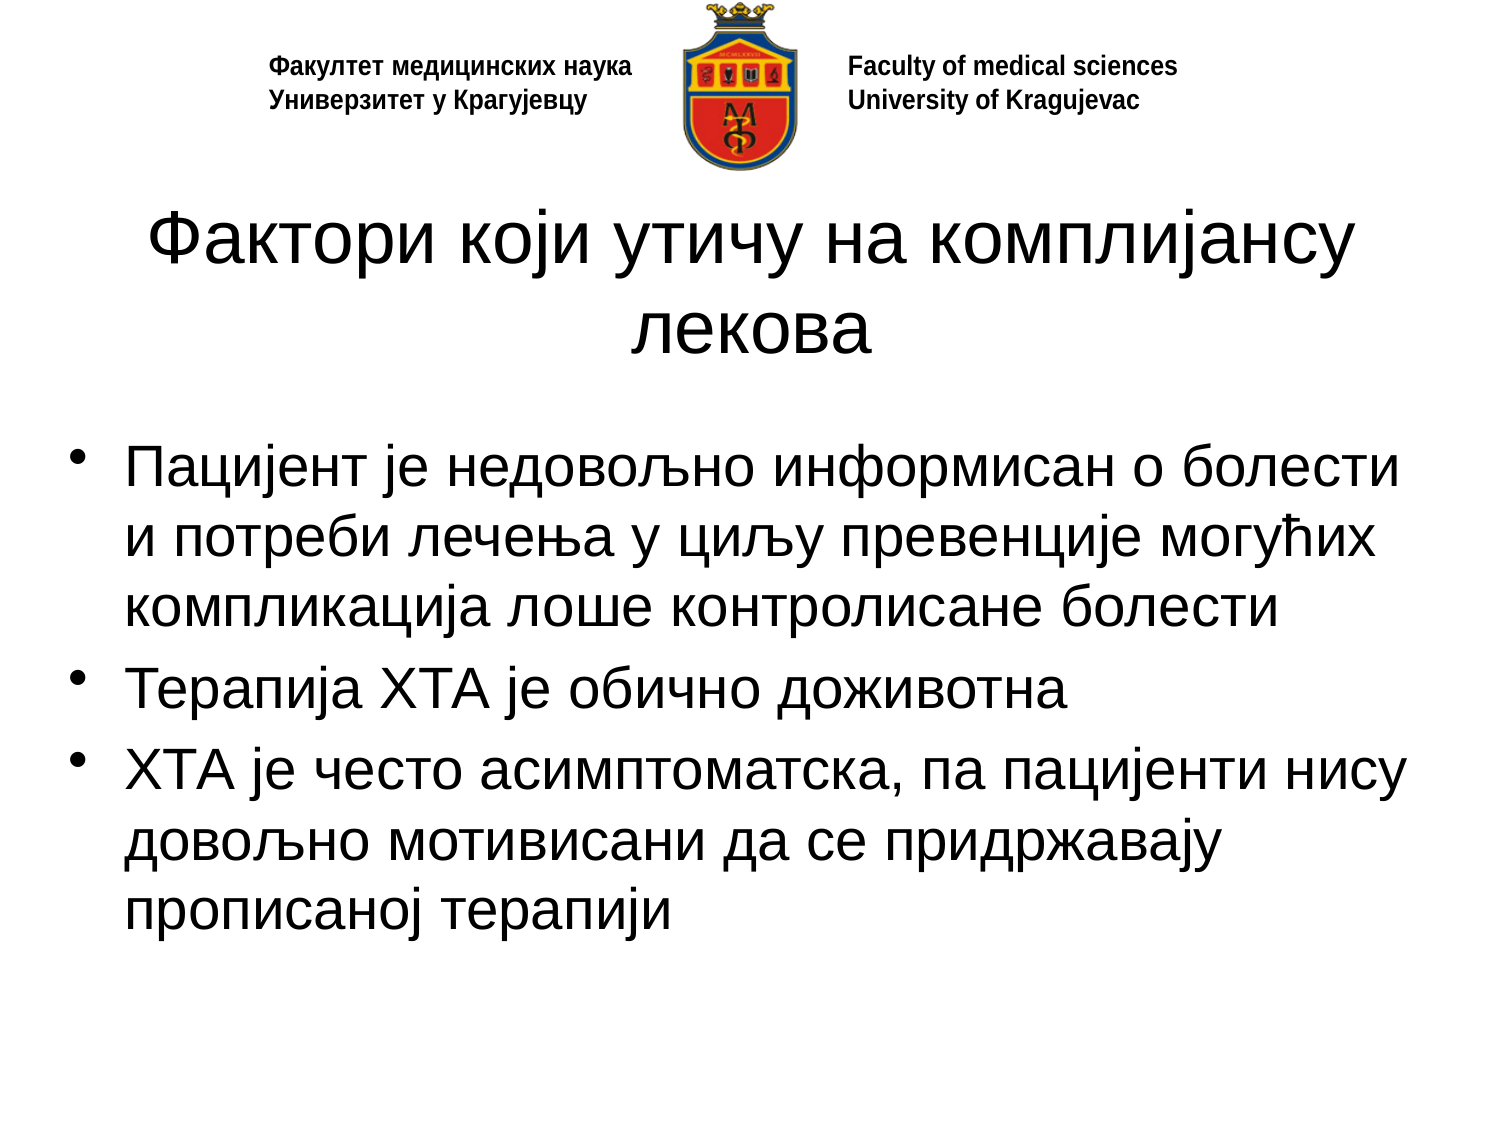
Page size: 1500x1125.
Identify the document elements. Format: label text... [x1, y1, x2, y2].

list Пацијент је недовољно информисан о болести и потреби лечења у циљу превенције могућих компликација лоше контролисане болести Терапија ХТА је обично доживотна ХТА је често асимптоматска, па пацијенти нису довољно мотивисани да се придржавају прописаној терапији [52, 420, 1436, 1125]
title Фактори који утичу на комплијансу лекова [76, 184, 1428, 374]
